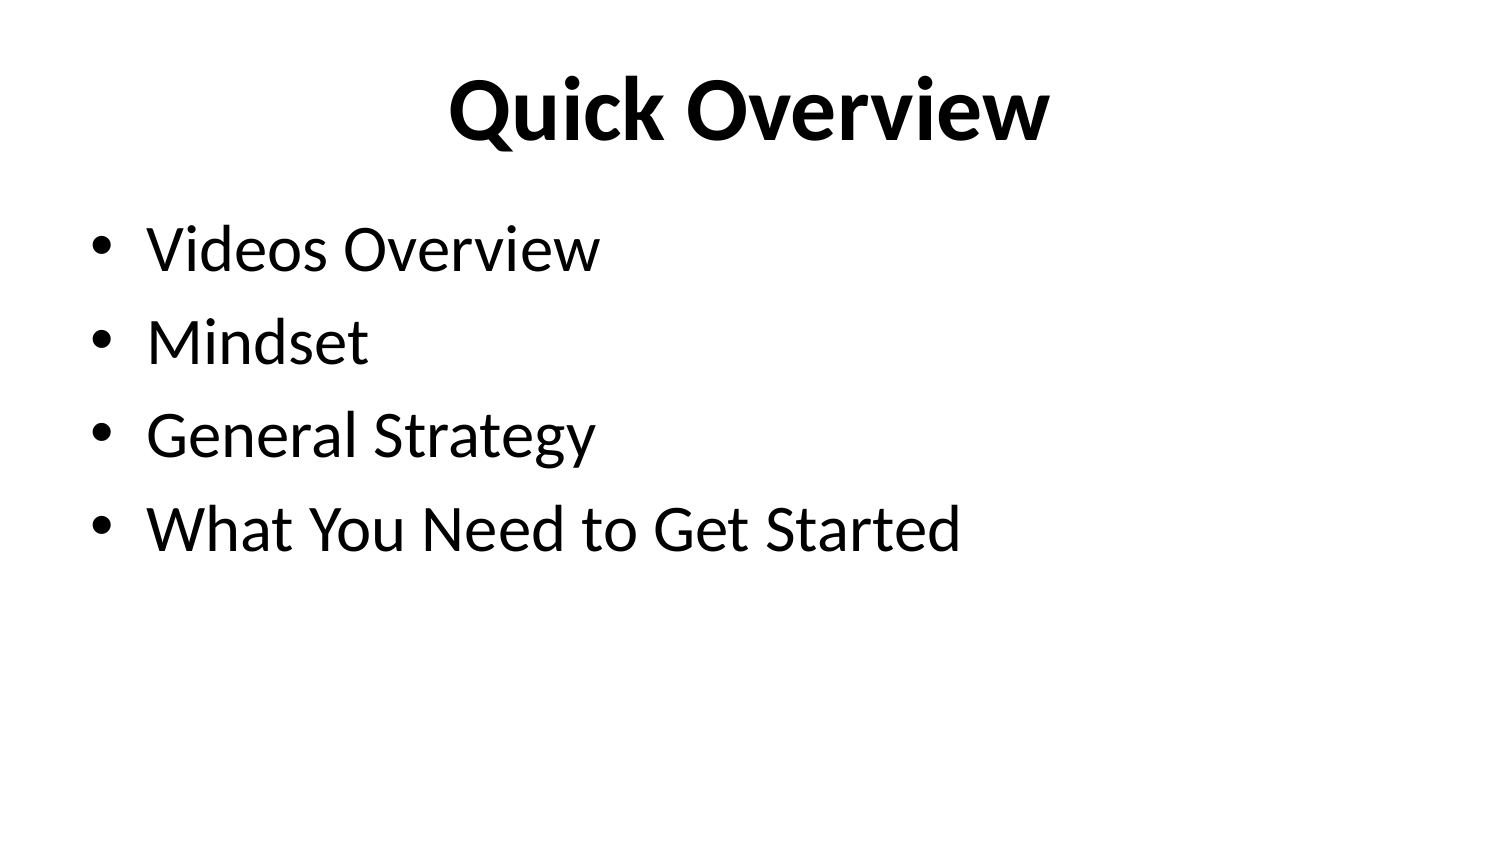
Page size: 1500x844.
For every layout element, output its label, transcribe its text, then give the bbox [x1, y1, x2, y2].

list Videos Overview Mindset General Strategy What You Need to Get Started [75, 196, 1425, 754]
title Quick Overview [75, 33, 1425, 175]
